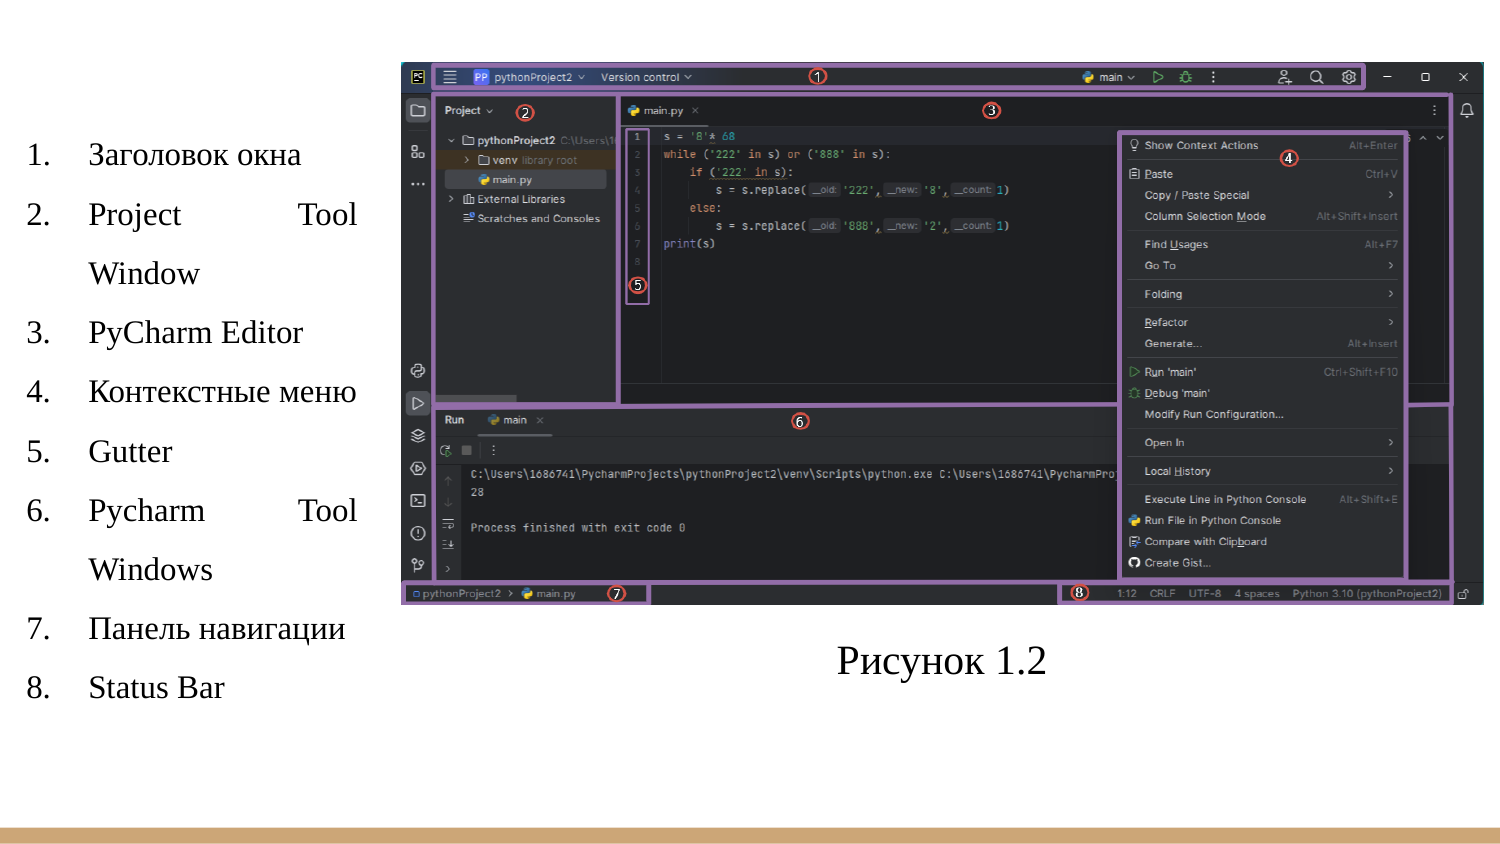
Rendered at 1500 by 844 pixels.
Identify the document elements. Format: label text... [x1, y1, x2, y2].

title Заголовок окна Project Tool Window PyCharm Editor Контекстные меню Gutter Pycharm Tool Windows Панель навигации Status Bar [0, 73, 374, 745]
picture [400, 62, 1484, 605]
text_box Рисунок 1.2 [401, 617, 1484, 693]
